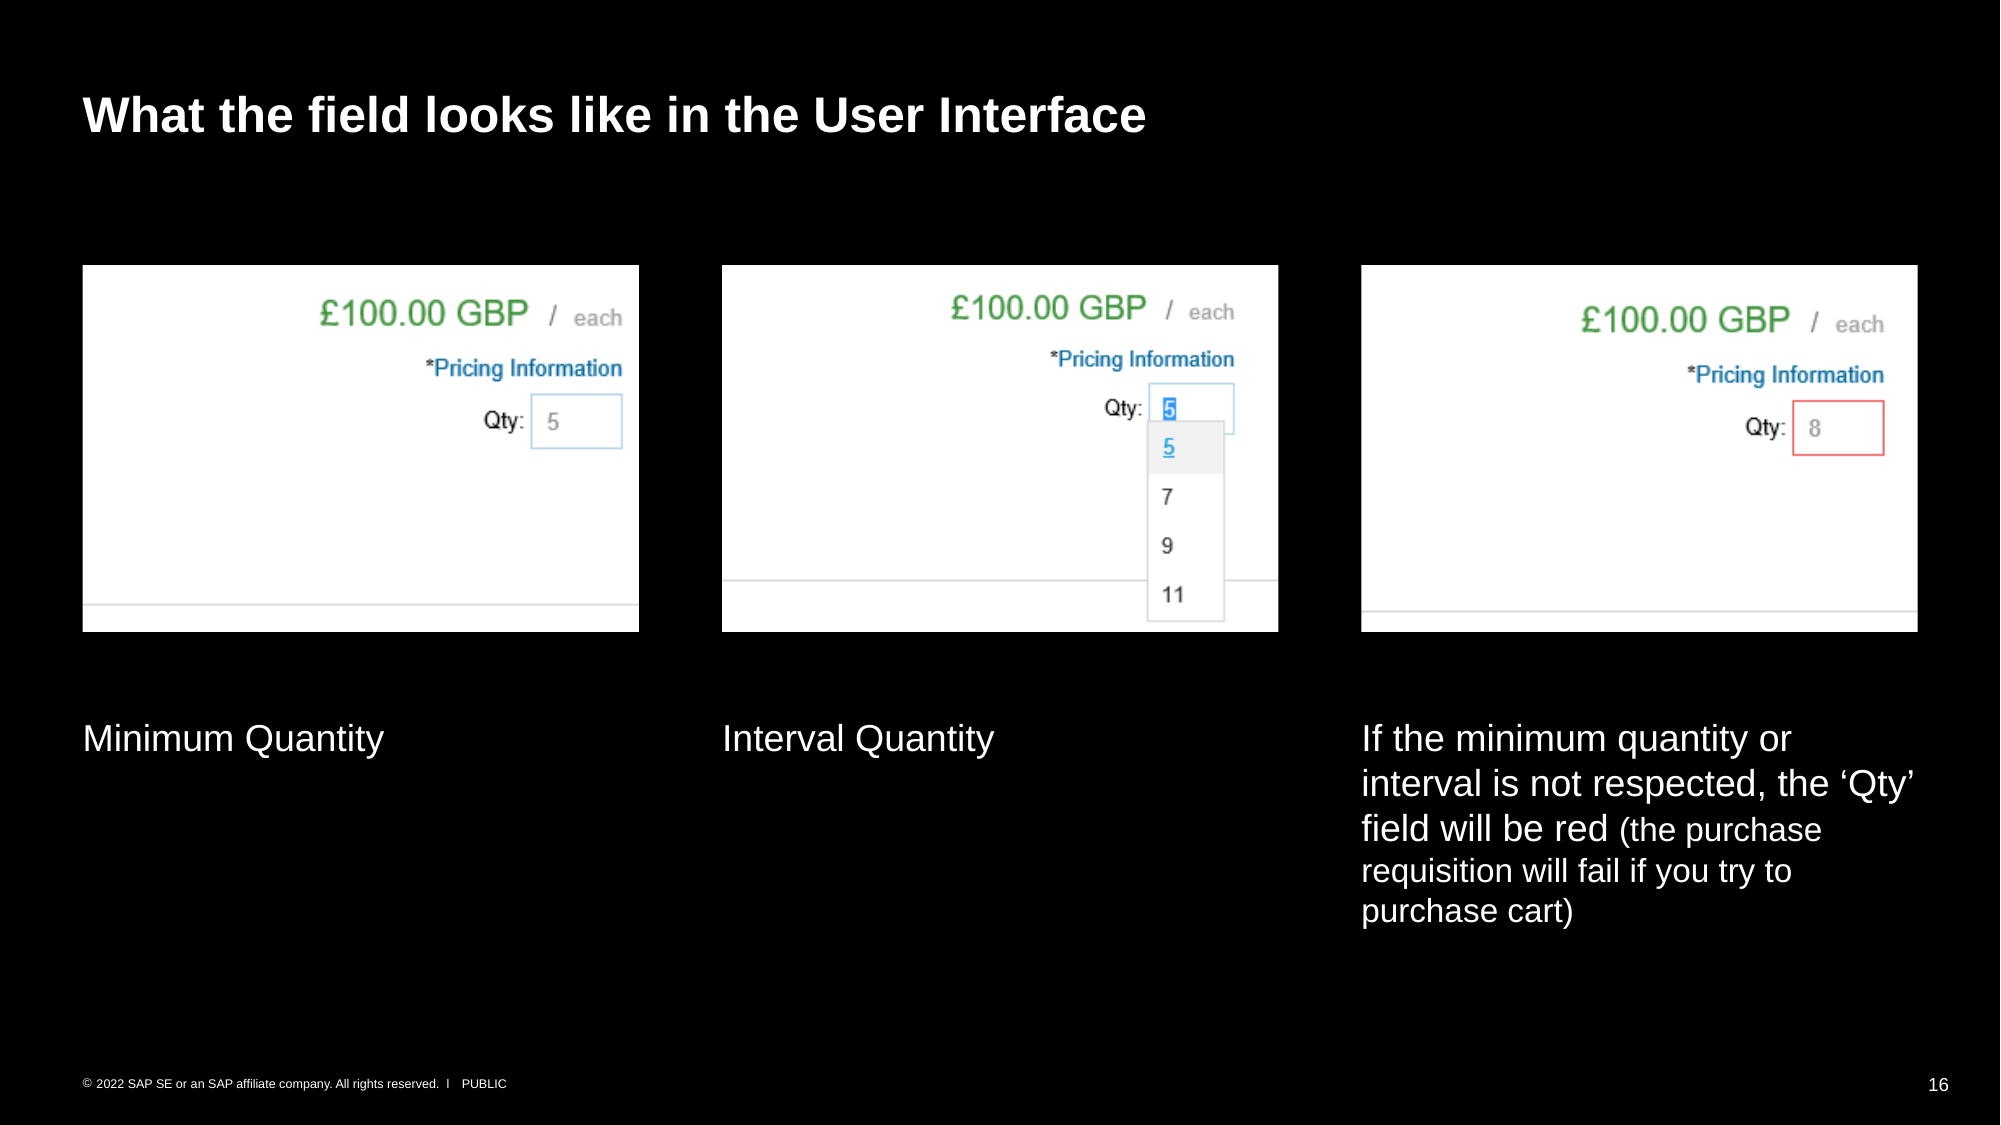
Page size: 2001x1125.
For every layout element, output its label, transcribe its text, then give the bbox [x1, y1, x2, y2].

list Minimum Quantity [82, 714, 639, 1040]
picture [1361, 265, 1918, 633]
picture [82, 265, 640, 633]
picture [721, 265, 1279, 633]
list Interval Quantity [722, 714, 1279, 1040]
list If the minimum quantity or interval is not respected, the ‘Qty’ field will be red (the purchase requisition will fail if you try to purchase cart) [1361, 714, 1918, 1040]
title What the field looks like in the User Interface [82, 82, 1918, 144]
